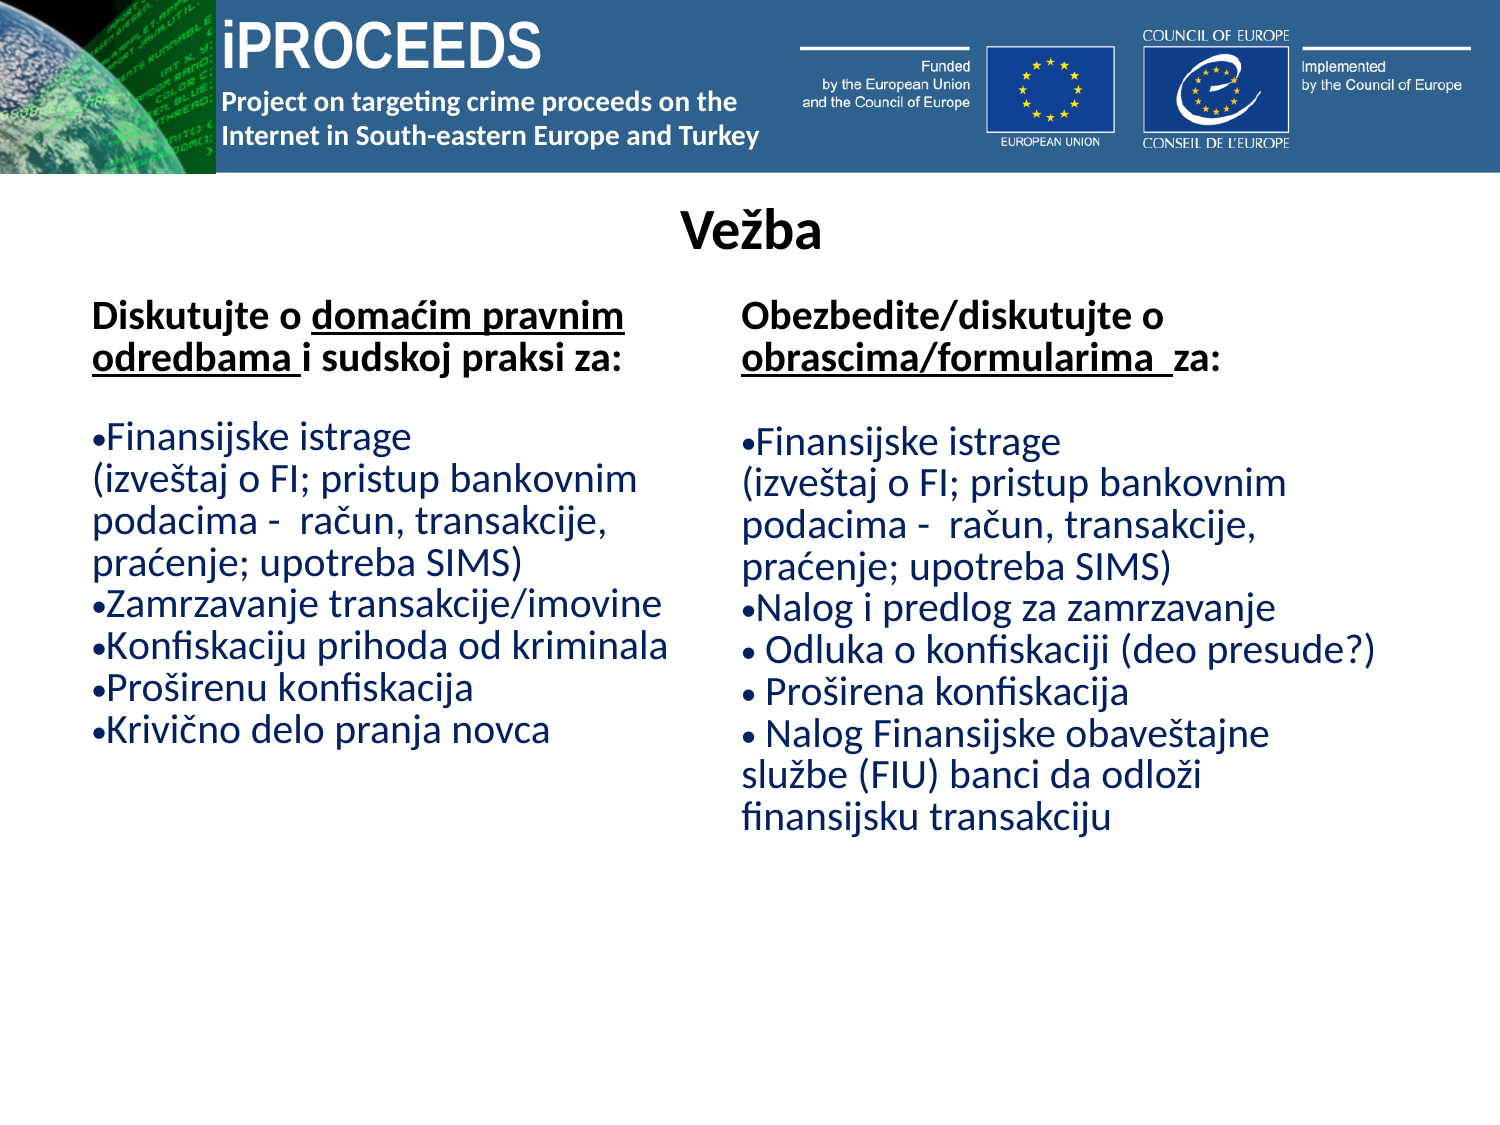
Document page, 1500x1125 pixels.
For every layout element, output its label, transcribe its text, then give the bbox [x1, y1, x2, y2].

picture [0, 0, 216, 174]
picture [800, 30, 1471, 148]
table_header Obezbedite/diskutujte o obrascima/formularima za: Finansijske istrage (izveštaj o FI; pristup bankovnim podacima - račun, transakcije, praćenje; upotreba SIMS) Nalog i predlog za zamrzavanje Odluka o konfiskaciji (deo presude?) Proširena konfiskacija Nalog Finansijske obaveštajne službe (FIU) banci da odloži finansijsku transakciju [727, 292, 1399, 1003]
table_header Diskutujte o domaćim pravnim odredbama i sudskoj praksi za: Finansijske istrage (izveštaj o FI; pristup bankovnim podacima - račun, transakcije, praćenje; upotreba SIMS) Zamrzavanje transakcije/imovine Konfiskaciju prihoda od kriminala Proširenu konfiskacija Krivično delo pranja novca [78, 292, 725, 1003]
title Vežba [76, 172, 1428, 280]
